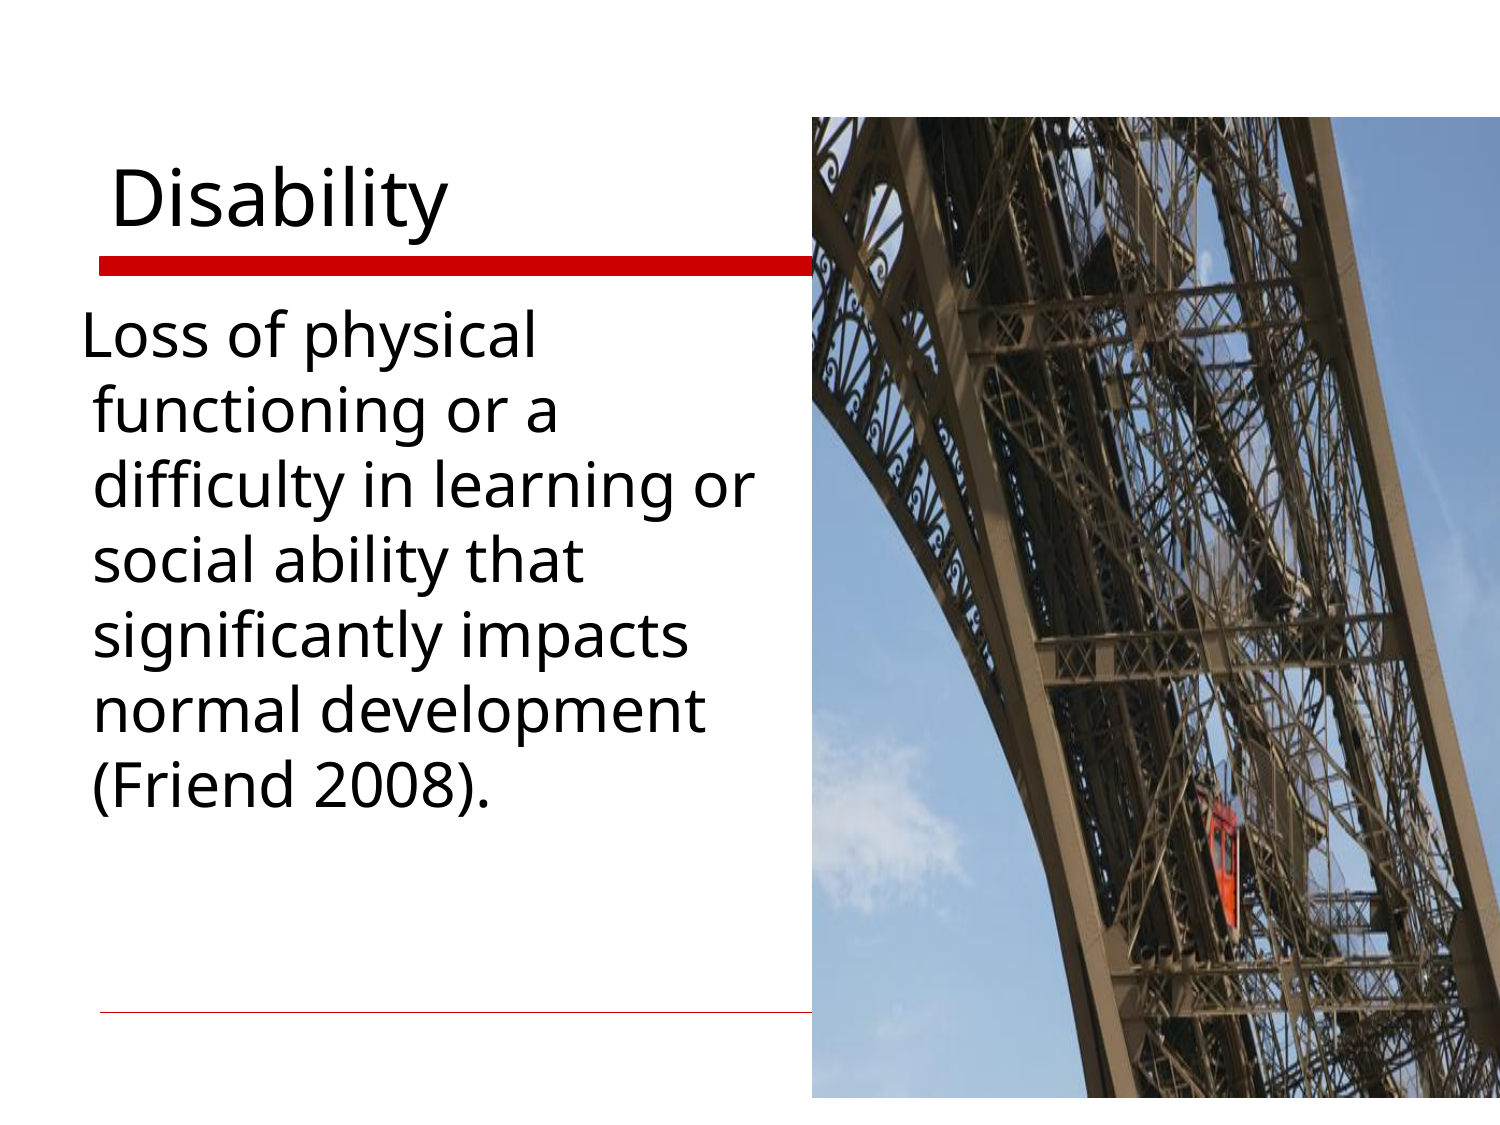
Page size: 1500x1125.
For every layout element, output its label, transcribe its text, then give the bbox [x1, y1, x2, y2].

list Loss of physical functioning or a difficulty in learning or social ability that significantly impacts normal development (Friend 2008). [0, 287, 807, 988]
title Disability [94, 50, 1407, 250]
picture [812, 117, 1500, 1099]
